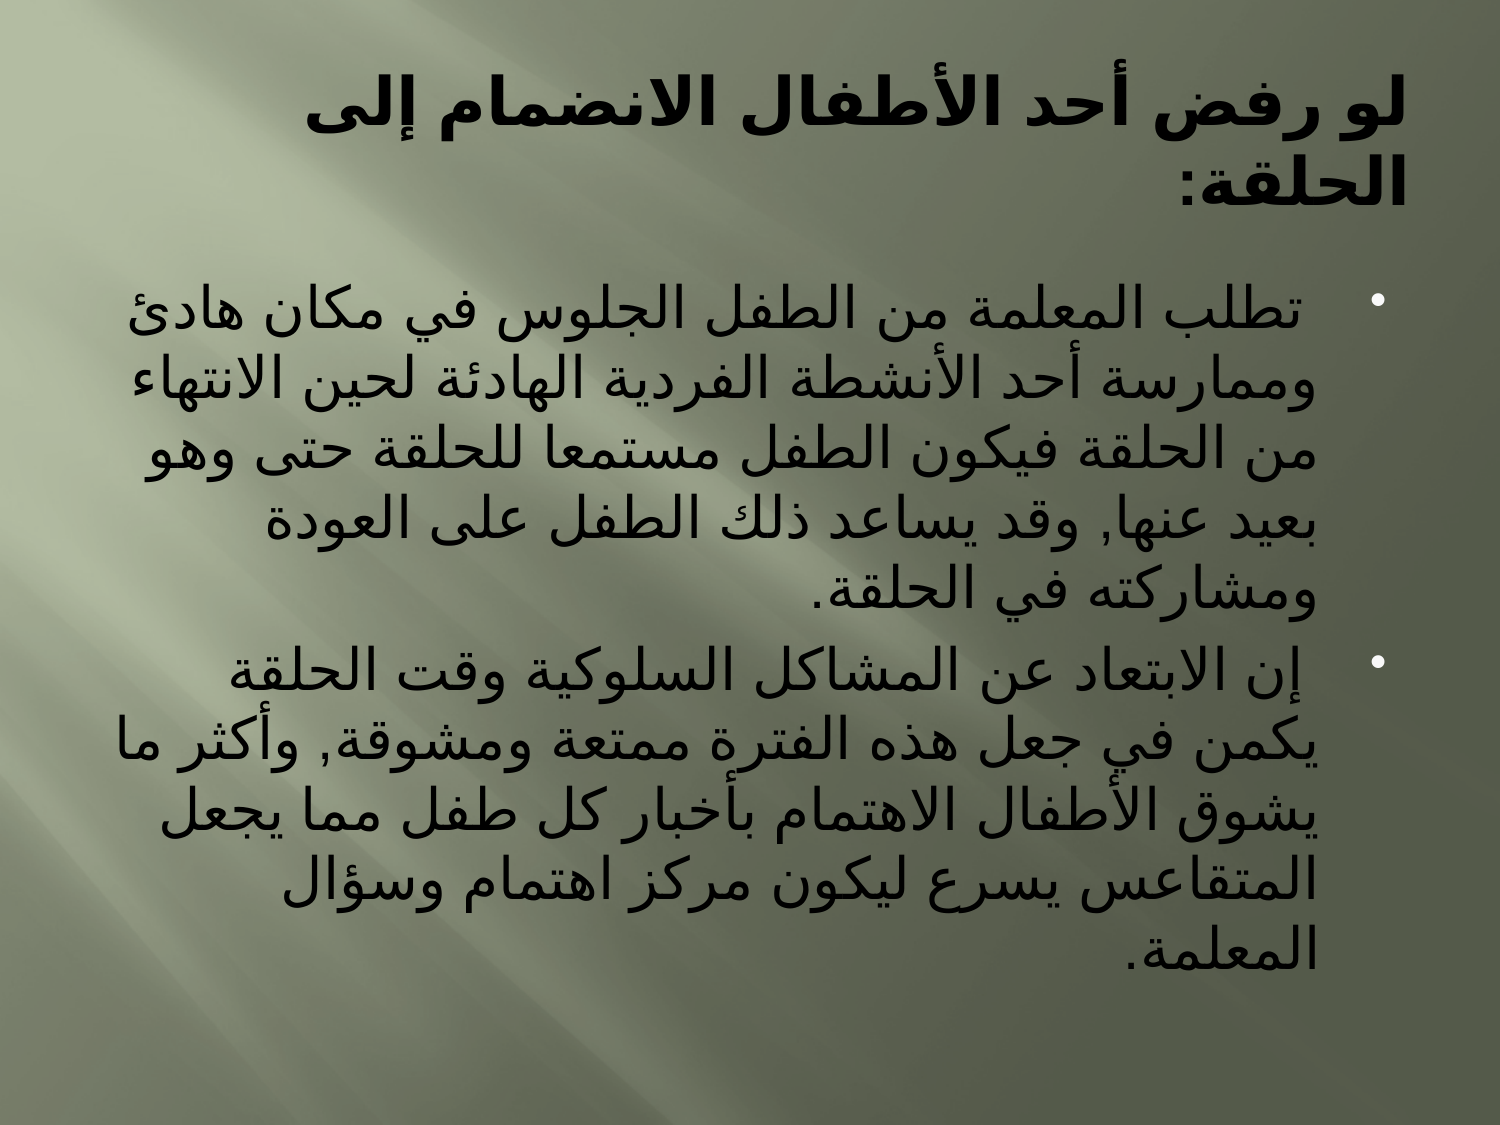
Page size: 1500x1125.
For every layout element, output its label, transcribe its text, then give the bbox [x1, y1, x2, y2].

list تطلب المعلمة من الطفل الجلوس في مكان هادئ وممارسة أحد الأنشطة الفردية الهادئة لحين الانتهاء من الحلقة فيكون الطفل مستمعا للحلقة حتى وهو بعيد عنها, وقد يساعد ذلك الطفل على العودة ومشاركته في الحلقة. إن الابتعاد عن المشاكل السلوكية وقت الحلقة يكمن في جعل هذه الفترة ممتعة ومشوقة, وأكثر ما يشوق الأطفال الاهتمام بأخبار كل طفل مما يجعل المتقاعس يسرع ليكون مركز اهتمام وسؤال المعلمة. [74, 262, 1426, 1036]
title لو رفض أحد الأطفال الانضمام إلى الحلقة: [75, 45, 1425, 233]
